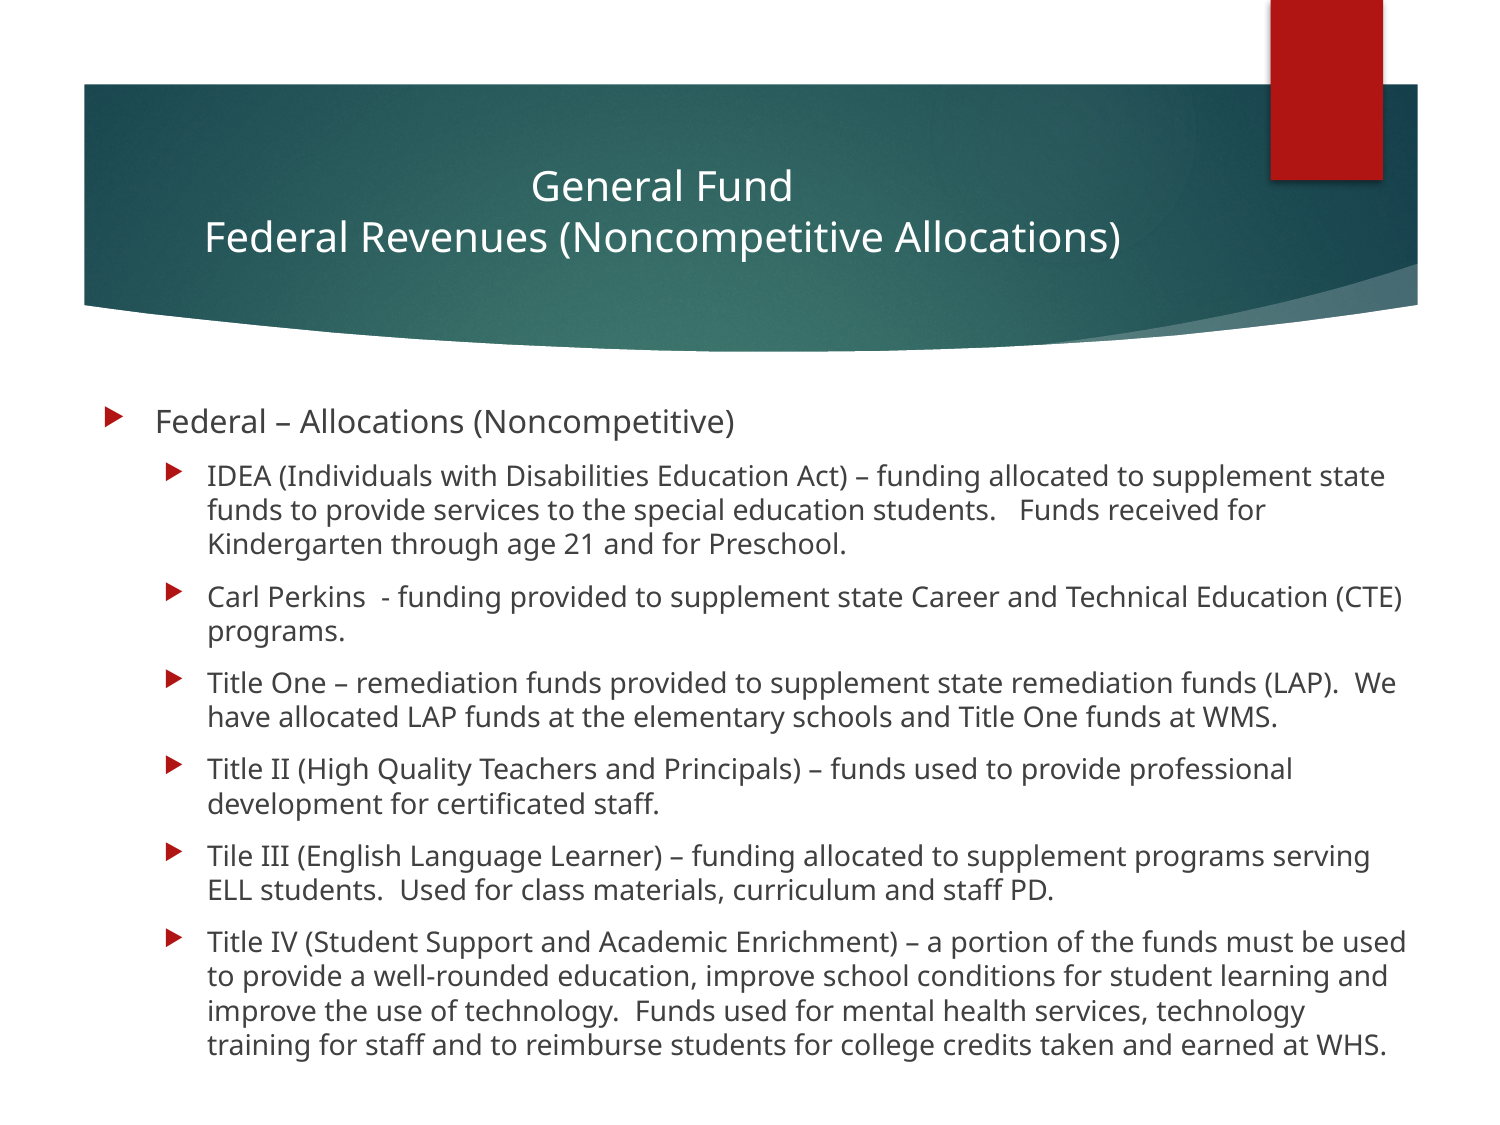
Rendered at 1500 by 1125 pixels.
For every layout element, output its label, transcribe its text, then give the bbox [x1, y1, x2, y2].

list Federal – Allocations (Noncompetitive) IDEA (Individuals with Disabilities Education Act) – funding allocated to supplement state funds to provide services to the special education students. Funds received for Kindergarten through age 21 and for Preschool. Carl Perkins - funding provided to supplement state Career and Technical Education (CTE) programs. Title One – remediation funds provided to supplement state remediation funds (LAP). We have allocated LAP funds at the elementary schools and Title One funds at WMS. Title II (High Quality Teachers and Principals) – funds used to provide professional development for certificated staff. Tile III (English Language Learner) – funding allocated to supplement programs serving ELL students. Used for class materials, curriculum and staff PD. Title IV (Student Support and Academic Enrichment) – a portion of the funds must be used to provide a well-rounded education, improve school conditions for student learning and improve the use of technology. Funds used for mental health services, technology training for staff and to reimburse students for college credits taken and earned at WHS. [87, 393, 1425, 1088]
title General Fund Federal Revenues (Noncompetitive Allocations) [142, 152, 1183, 269]
